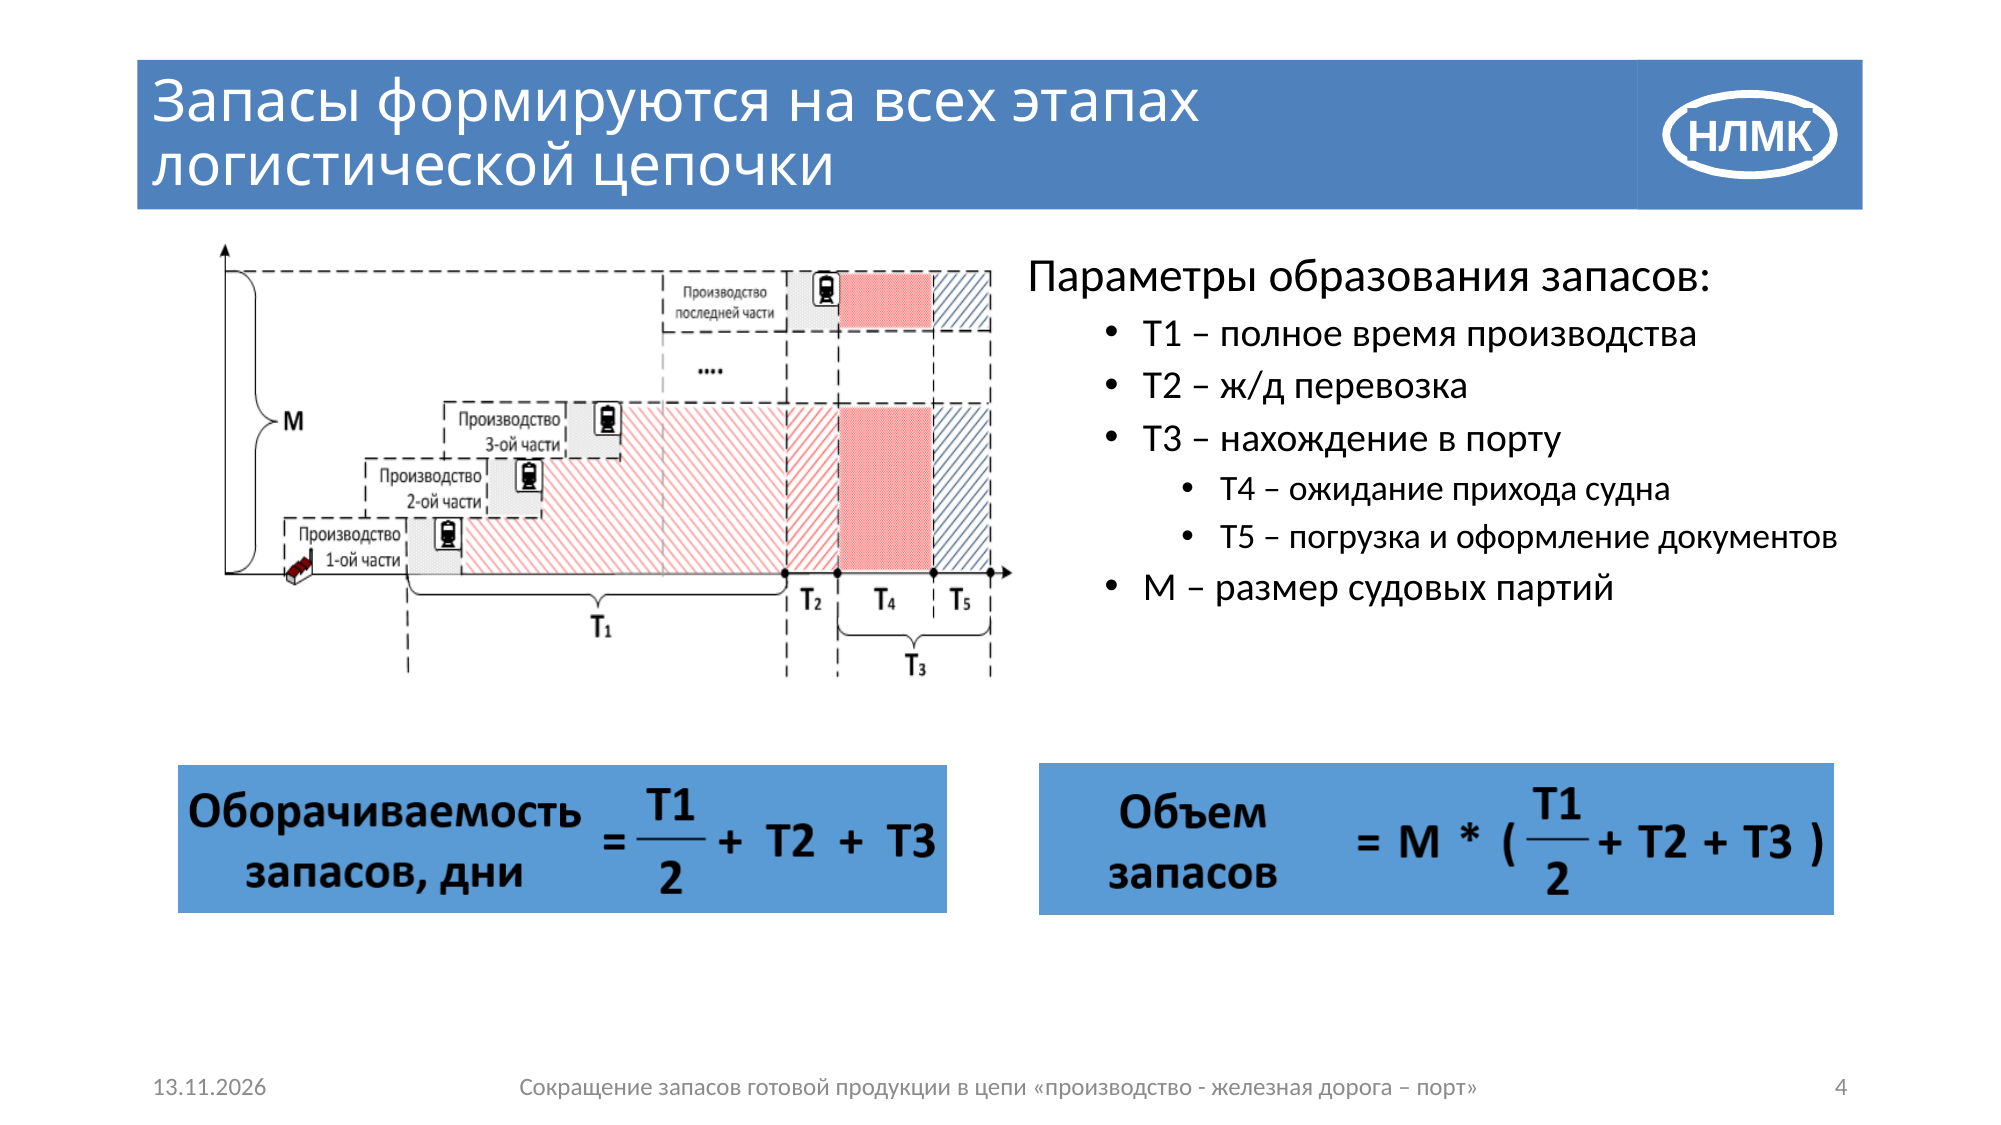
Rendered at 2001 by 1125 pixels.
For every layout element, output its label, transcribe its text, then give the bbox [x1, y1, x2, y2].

title Запасы формируются на всех этапах логистической цепочки [137, 59, 1638, 210]
list Параметры образования запасов: Т1 – полное время производства Т2 – ж/д перевозка Т3 – нахождение в порту Т4 – ожидание прихода судна Т5 – погрузка и оформление документов М – размер судовых партий [1013, 243, 1863, 627]
slide_number 4 [1412, 1068, 1863, 1103]
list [1039, 756, 1835, 939]
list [177, 757, 948, 938]
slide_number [137, 1068, 473, 1103]
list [219, 243, 1013, 687]
footer Сокращение запасов готовой продукции в цепи «производство - железная дорога – порт» [473, 1068, 1412, 1103]
